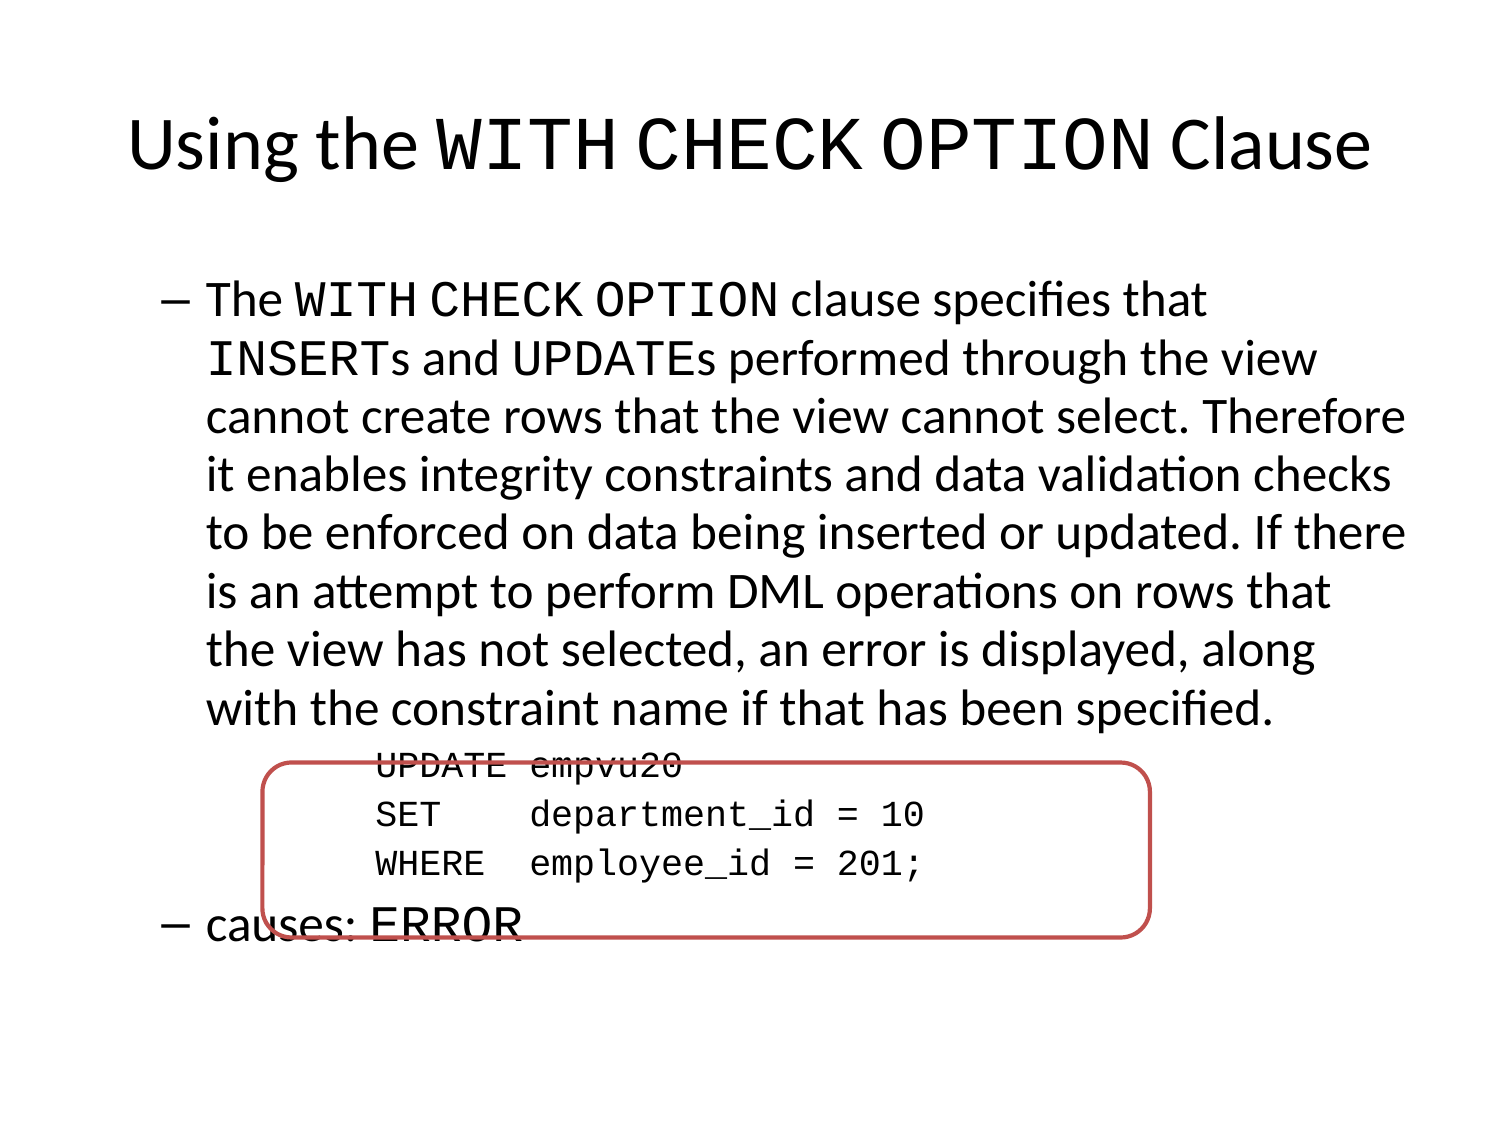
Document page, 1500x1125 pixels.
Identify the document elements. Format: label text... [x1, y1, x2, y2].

title Using the WITH CHECK OPTION Clause [75, 45, 1425, 233]
list The WITH CHECK OPTION clause specifies that INSERTs and UPDATEs performed through the view cannot create rows that the view cannot select. Therefore it enables integrity constraints and data validation checks to be enforced on data being inserted or updated. If there is an attempt to perform DML operations on rows that the view has not selected, an error is displayed, along with the constraint name if that has been specified. UPDATE empvu20 SET department_id = 10 WHERE employee_id = 201; causes: ERROR [75, 262, 1425, 1005]
text_box [260, 760, 1153, 940]
